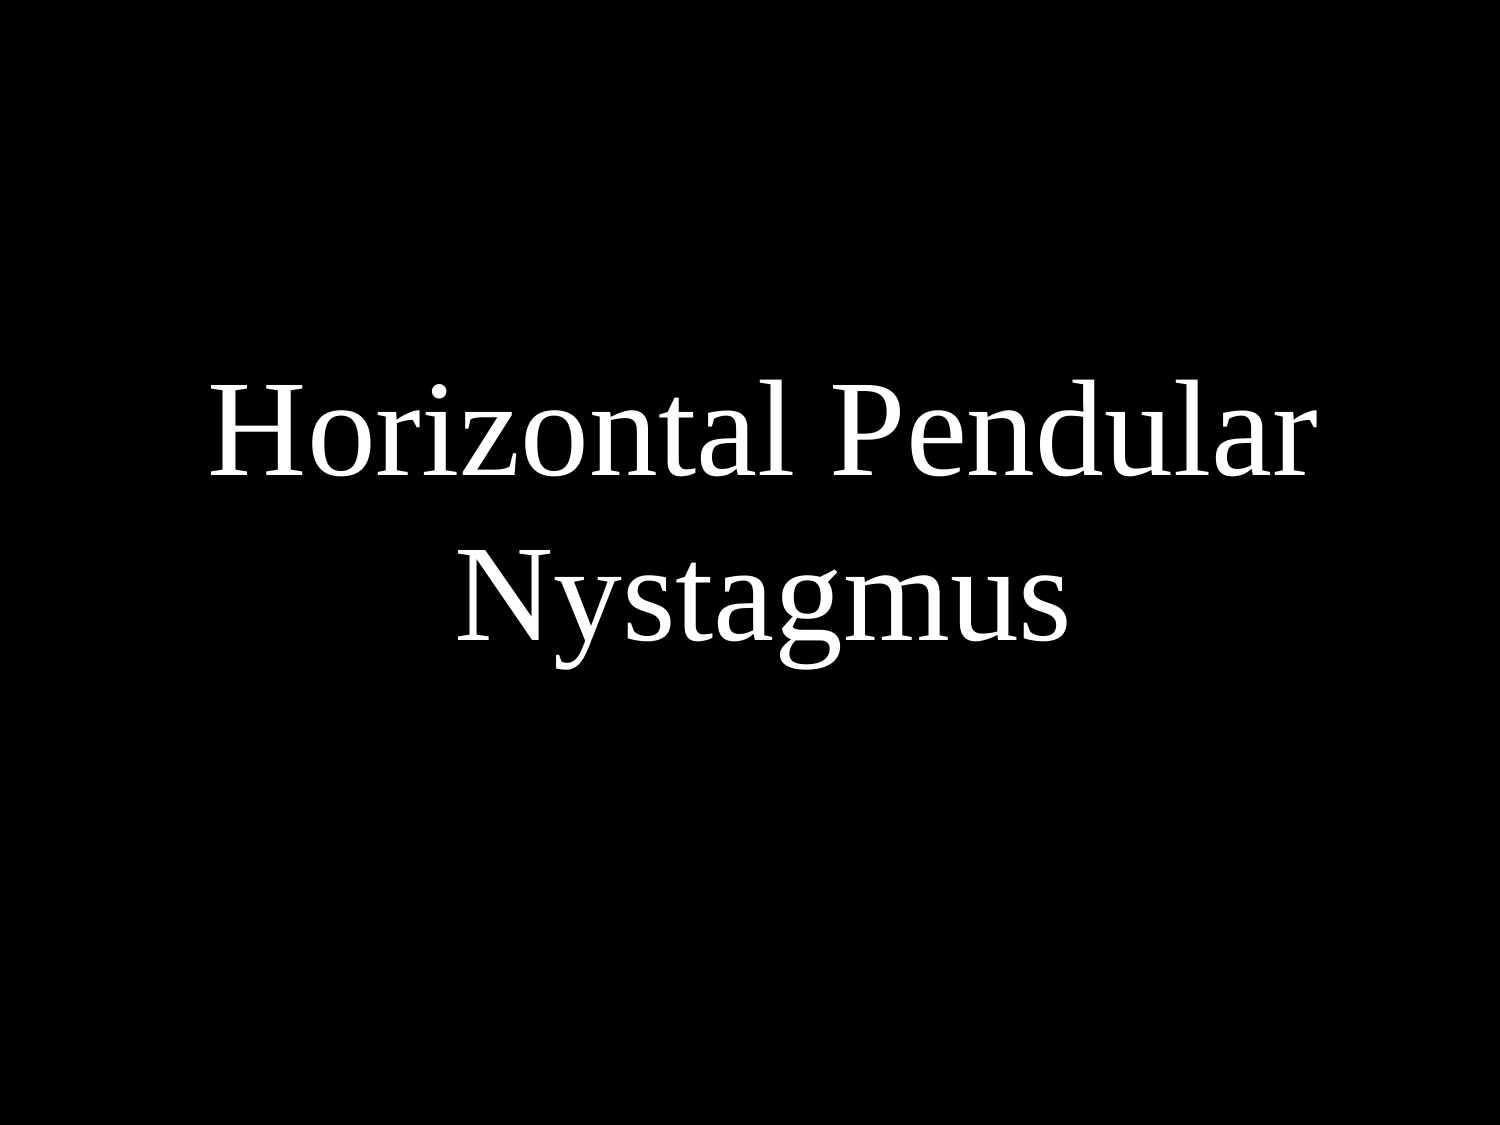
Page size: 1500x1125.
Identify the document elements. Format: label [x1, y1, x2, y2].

list [0, 0, 1500, 1125]
